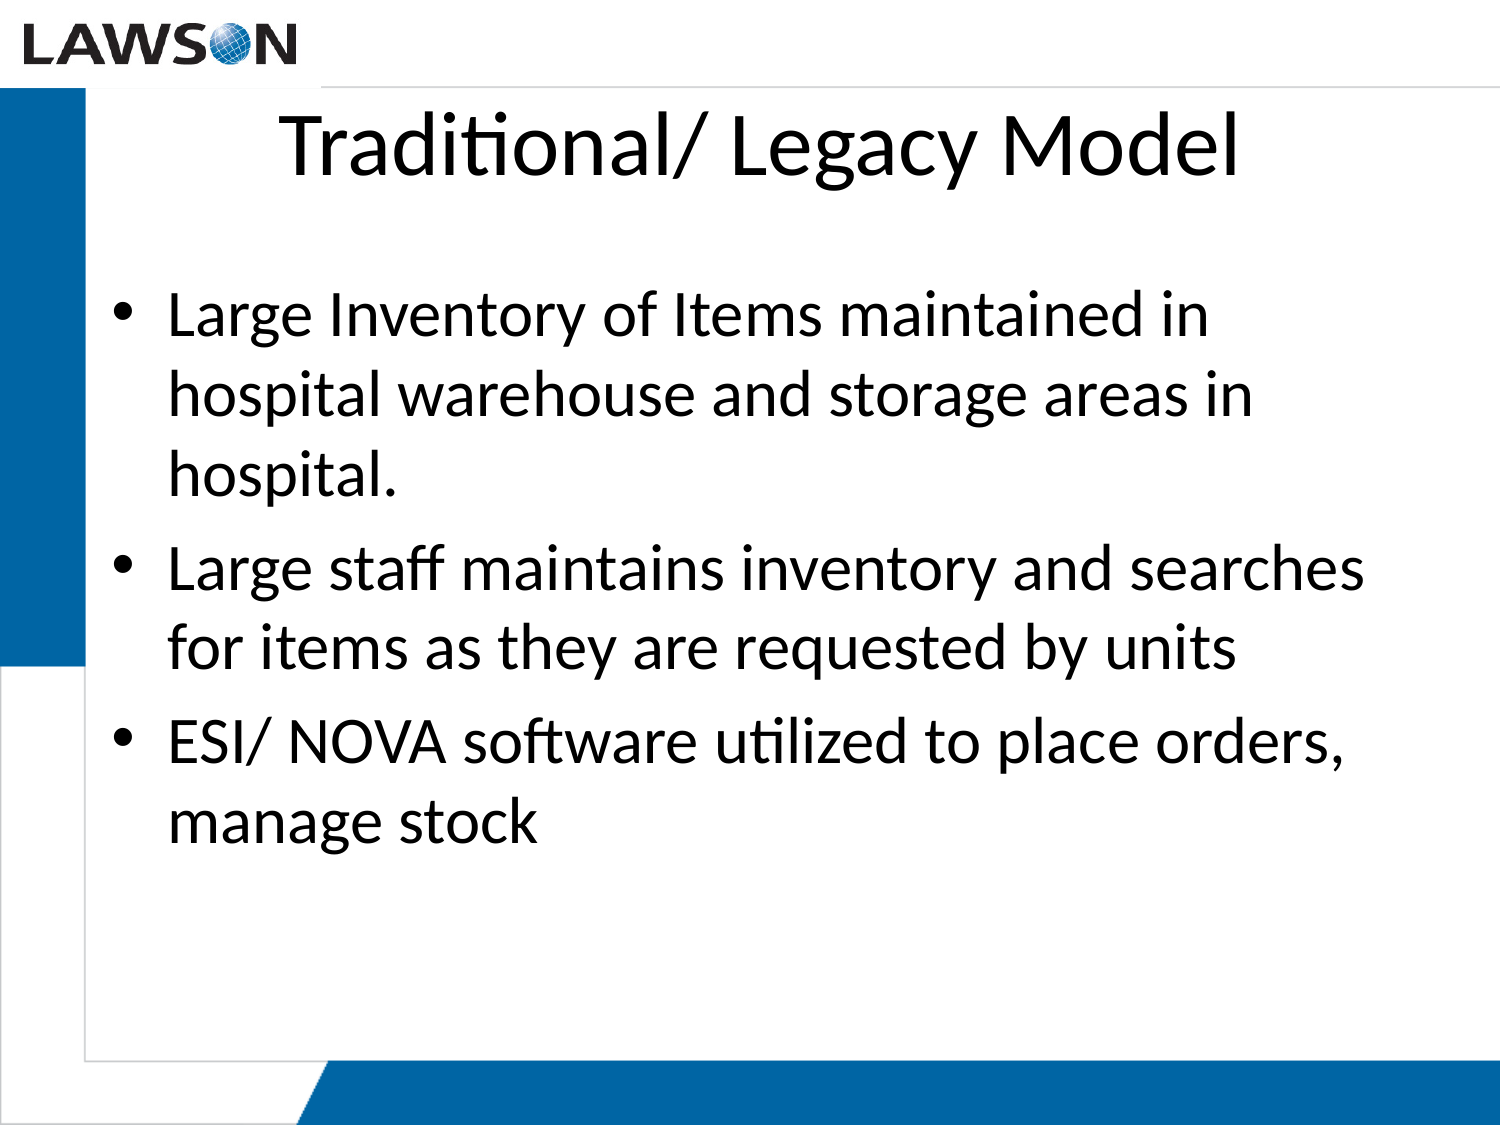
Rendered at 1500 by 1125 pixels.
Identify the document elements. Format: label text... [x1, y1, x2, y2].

title Traditional/ Legacy Model [96, 45, 1425, 233]
list Large Inventory of Items maintained in hospital warehouse and storage areas in hospital. Large staff maintains inventory and searches for items as they are requested by units ESI/ NOVA software utilized to place orders, manage stock [96, 262, 1425, 1005]
picture [0, 0, 1500, 1125]
